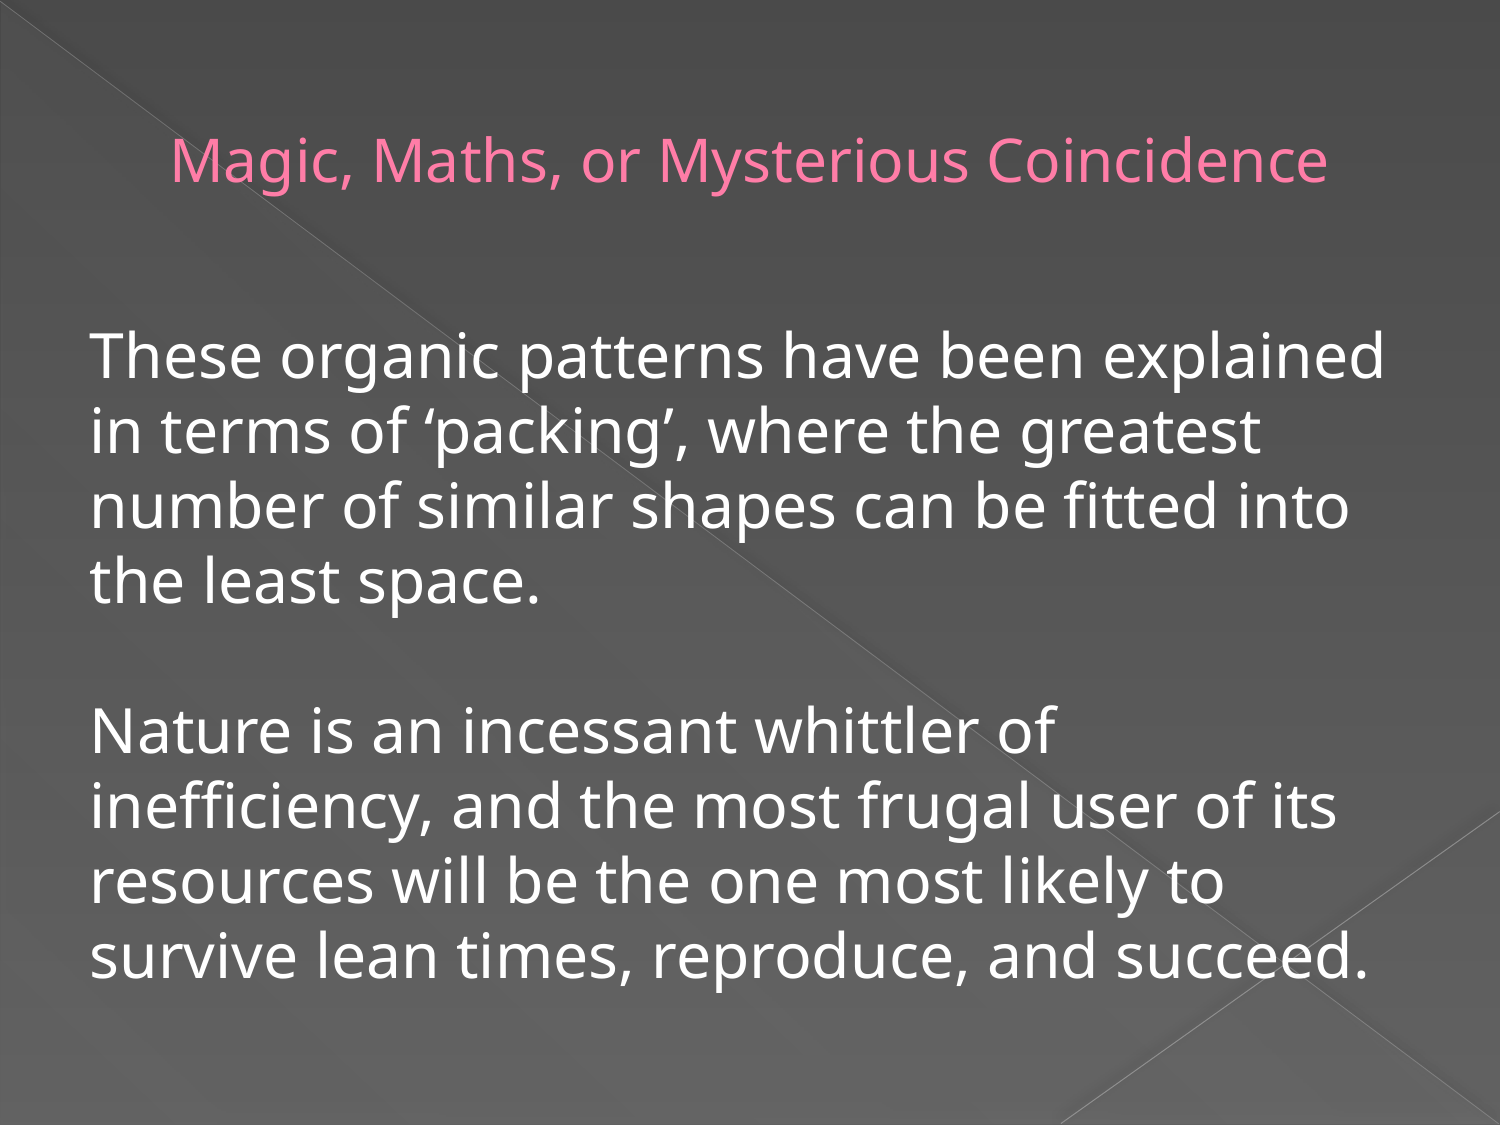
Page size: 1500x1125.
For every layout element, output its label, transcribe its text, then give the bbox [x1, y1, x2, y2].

title Magic, Maths, or Mysterious Coincidence [75, 43, 1425, 274]
list These organic patterns have been explained in terms of ‘packing’, where the greatest number of similar shapes can be fitted into the least space. Nature is an incessant whittler of inefficiency, and the most frugal user of its resources will be the one most likely to survive lean times, reproduce, and succeed. [75, 308, 1425, 1059]
